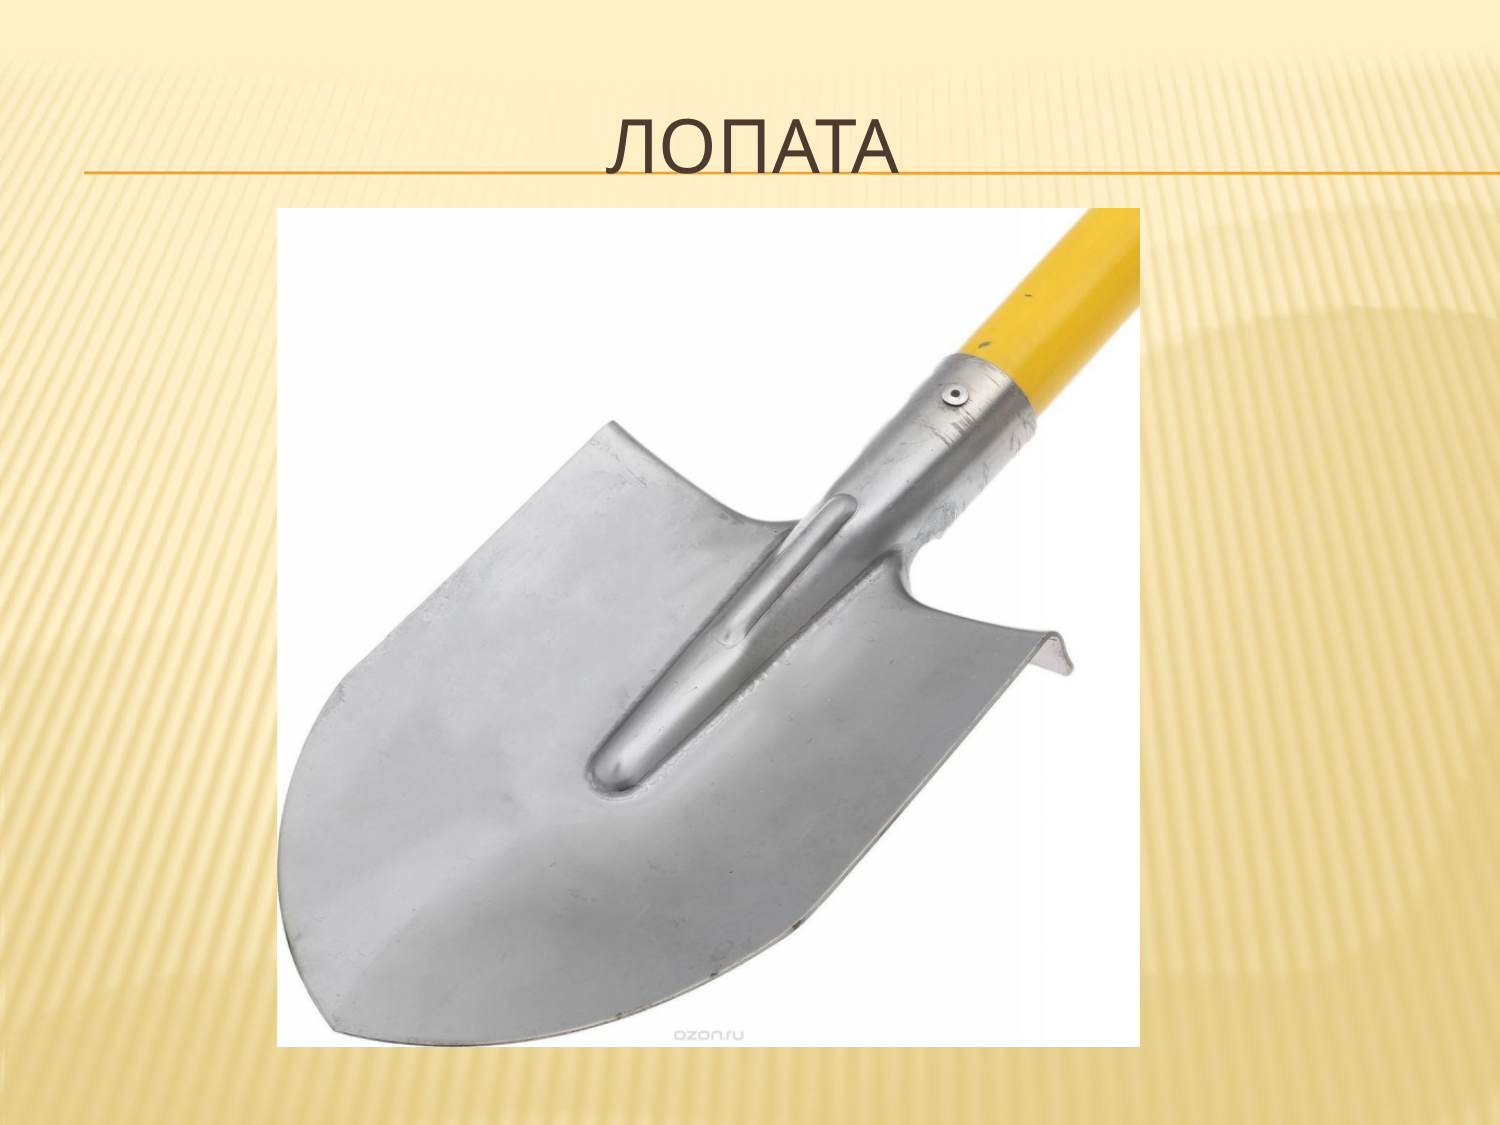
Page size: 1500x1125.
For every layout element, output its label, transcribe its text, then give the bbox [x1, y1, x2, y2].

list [277, 207, 1141, 1048]
title Лопата [50, 75, 1475, 213]
